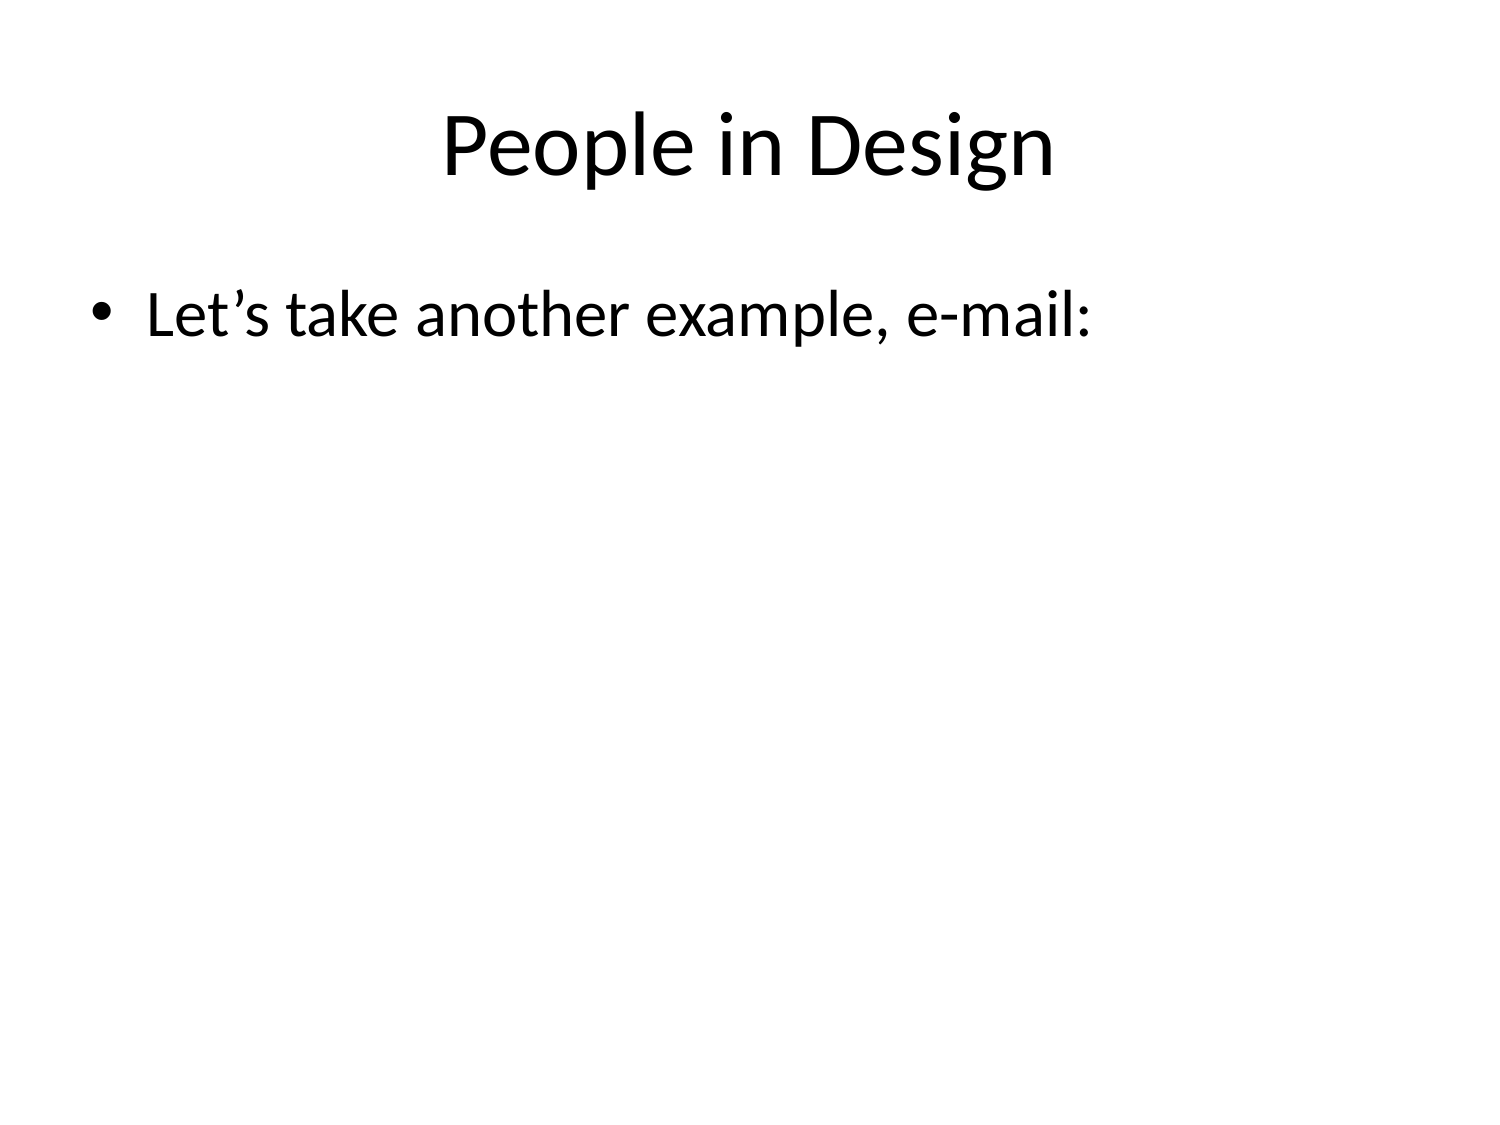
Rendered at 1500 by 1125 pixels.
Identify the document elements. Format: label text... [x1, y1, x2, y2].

list Let’s take another example, e-mail: [75, 262, 1425, 1005]
title People in Design [75, 45, 1425, 233]
